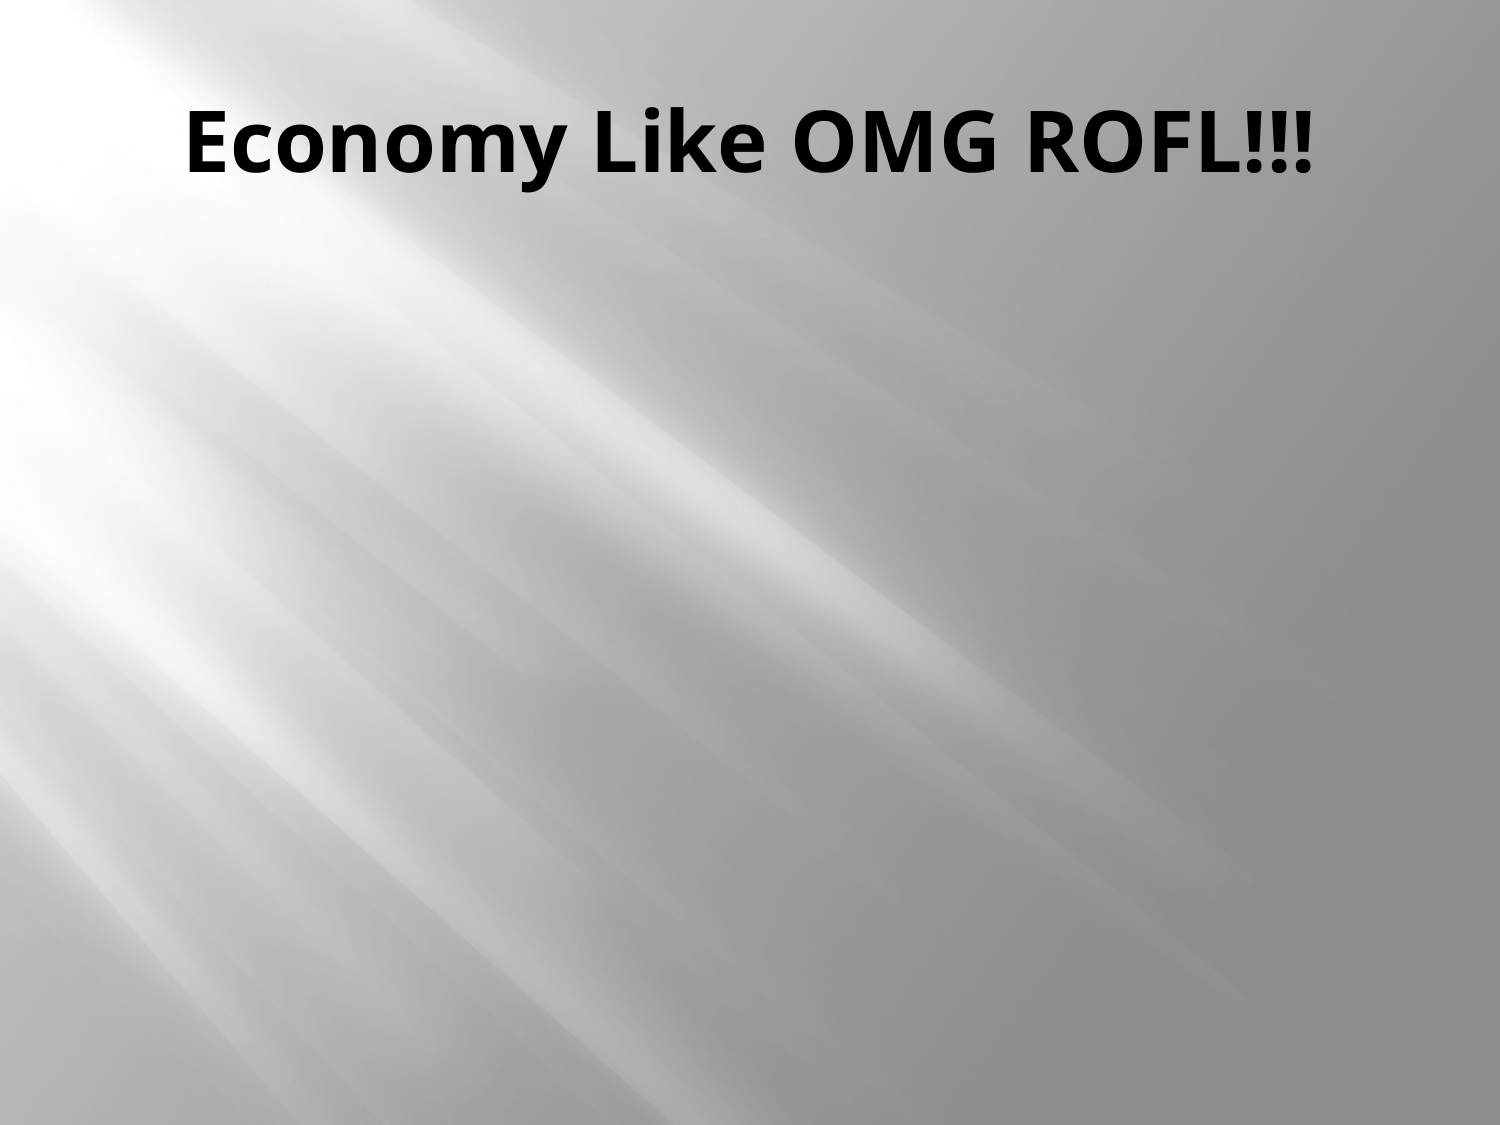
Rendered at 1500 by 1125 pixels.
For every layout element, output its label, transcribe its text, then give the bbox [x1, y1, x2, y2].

title Economy Like OMG ROFL!!! [75, 45, 1425, 233]
